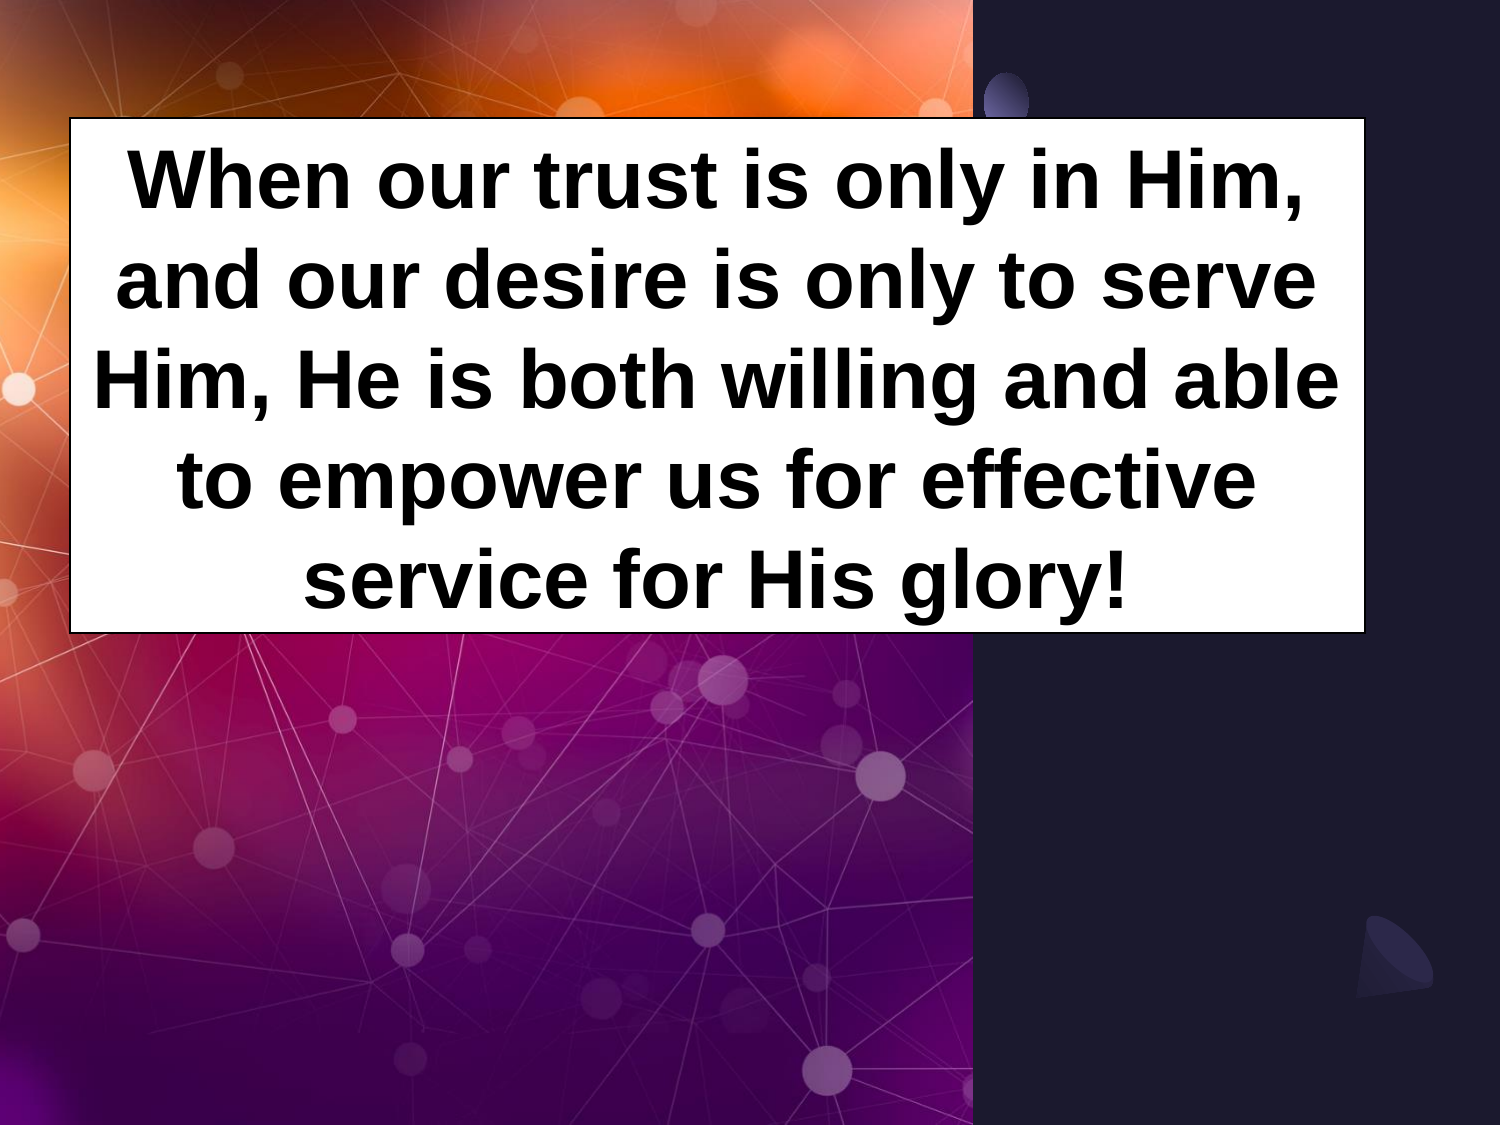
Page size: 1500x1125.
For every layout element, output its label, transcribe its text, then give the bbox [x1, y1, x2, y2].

text_box When our trust is only in Him, and our desire is only to serve Him, He is both willing and able to empower us for effective service for His glory! [973, 117, 1366, 634]
picture [0, 0, 973, 1125]
